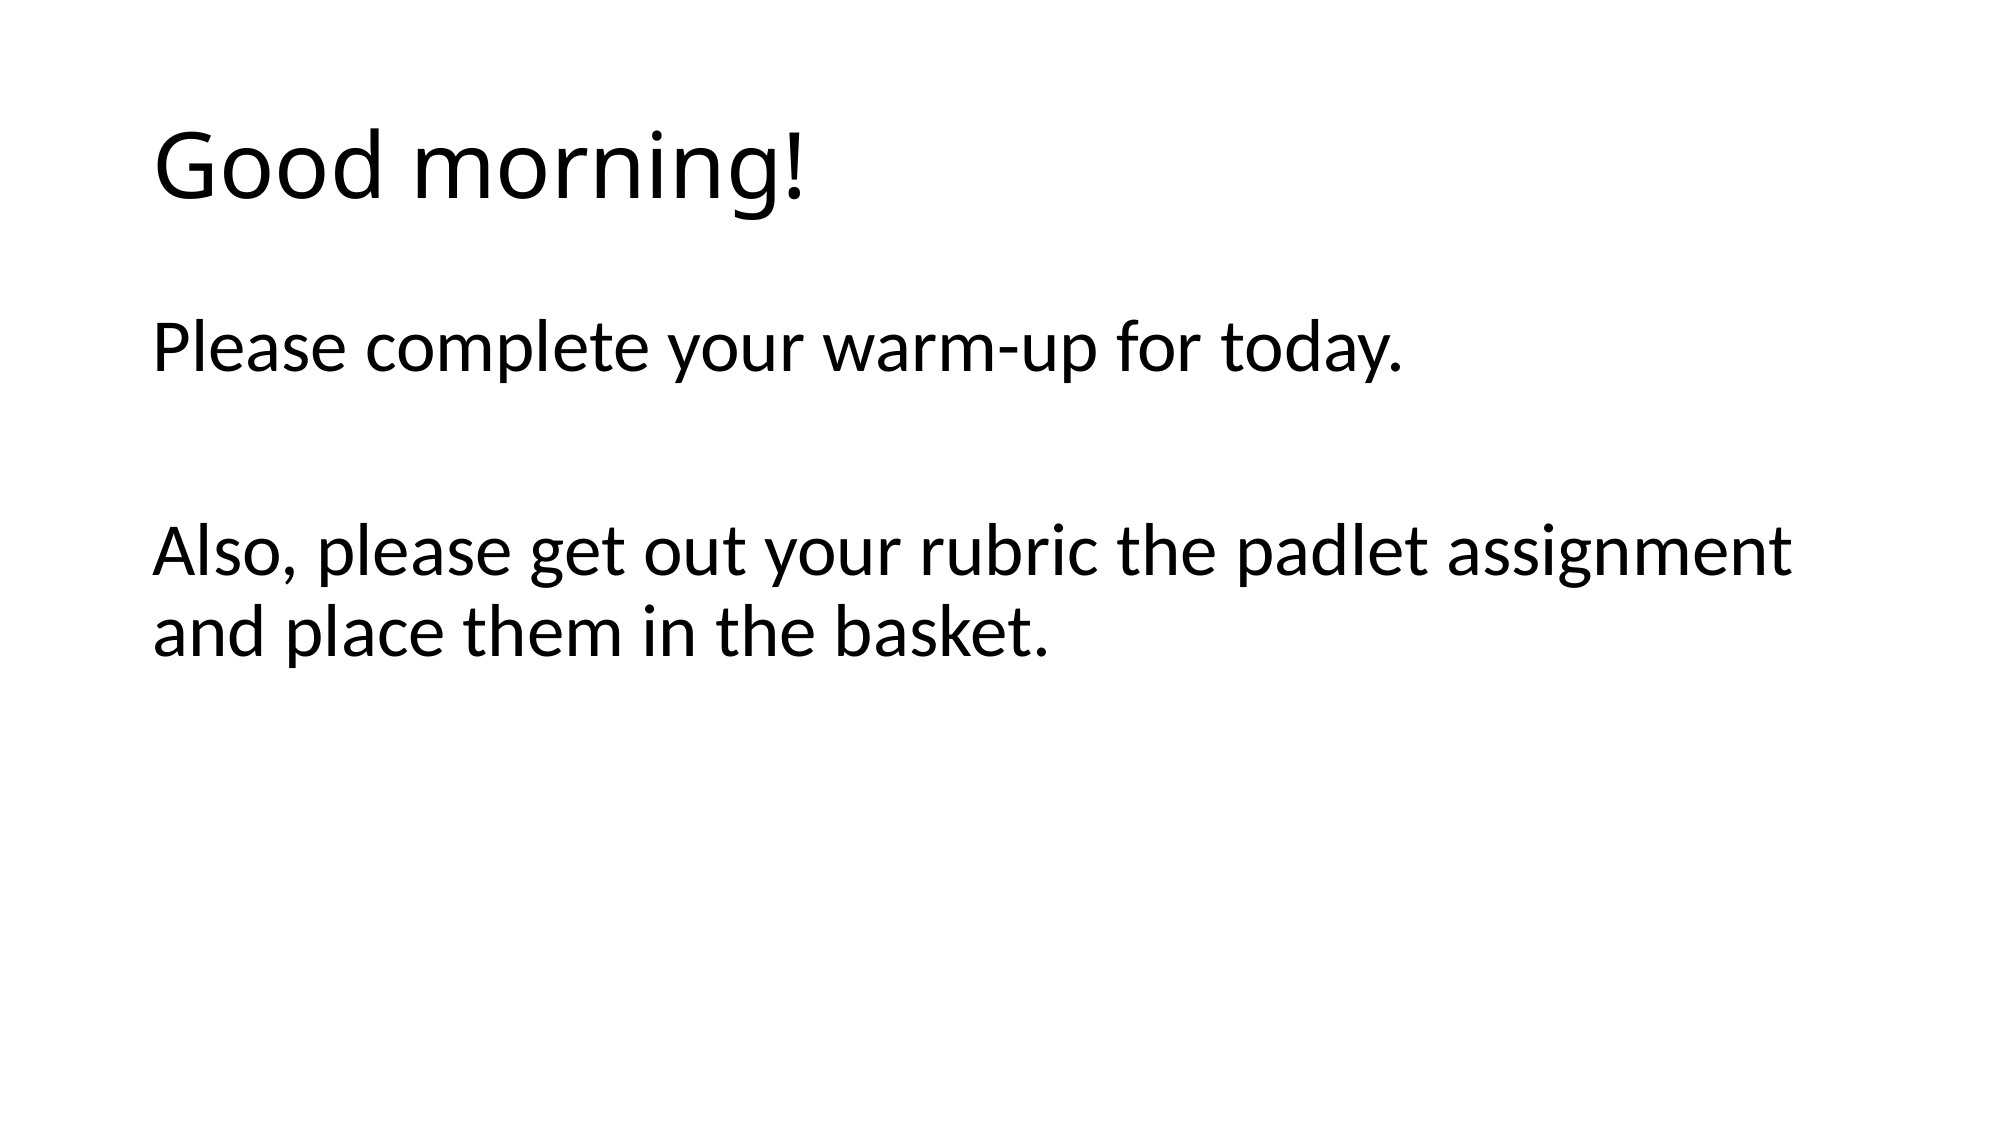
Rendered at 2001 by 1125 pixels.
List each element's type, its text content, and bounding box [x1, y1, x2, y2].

title Good morning! [137, 59, 1863, 278]
list Please complete your warm-up for today. Also, please get out your rubric the padlet assignment and place them in the basket. [137, 299, 1863, 1014]
